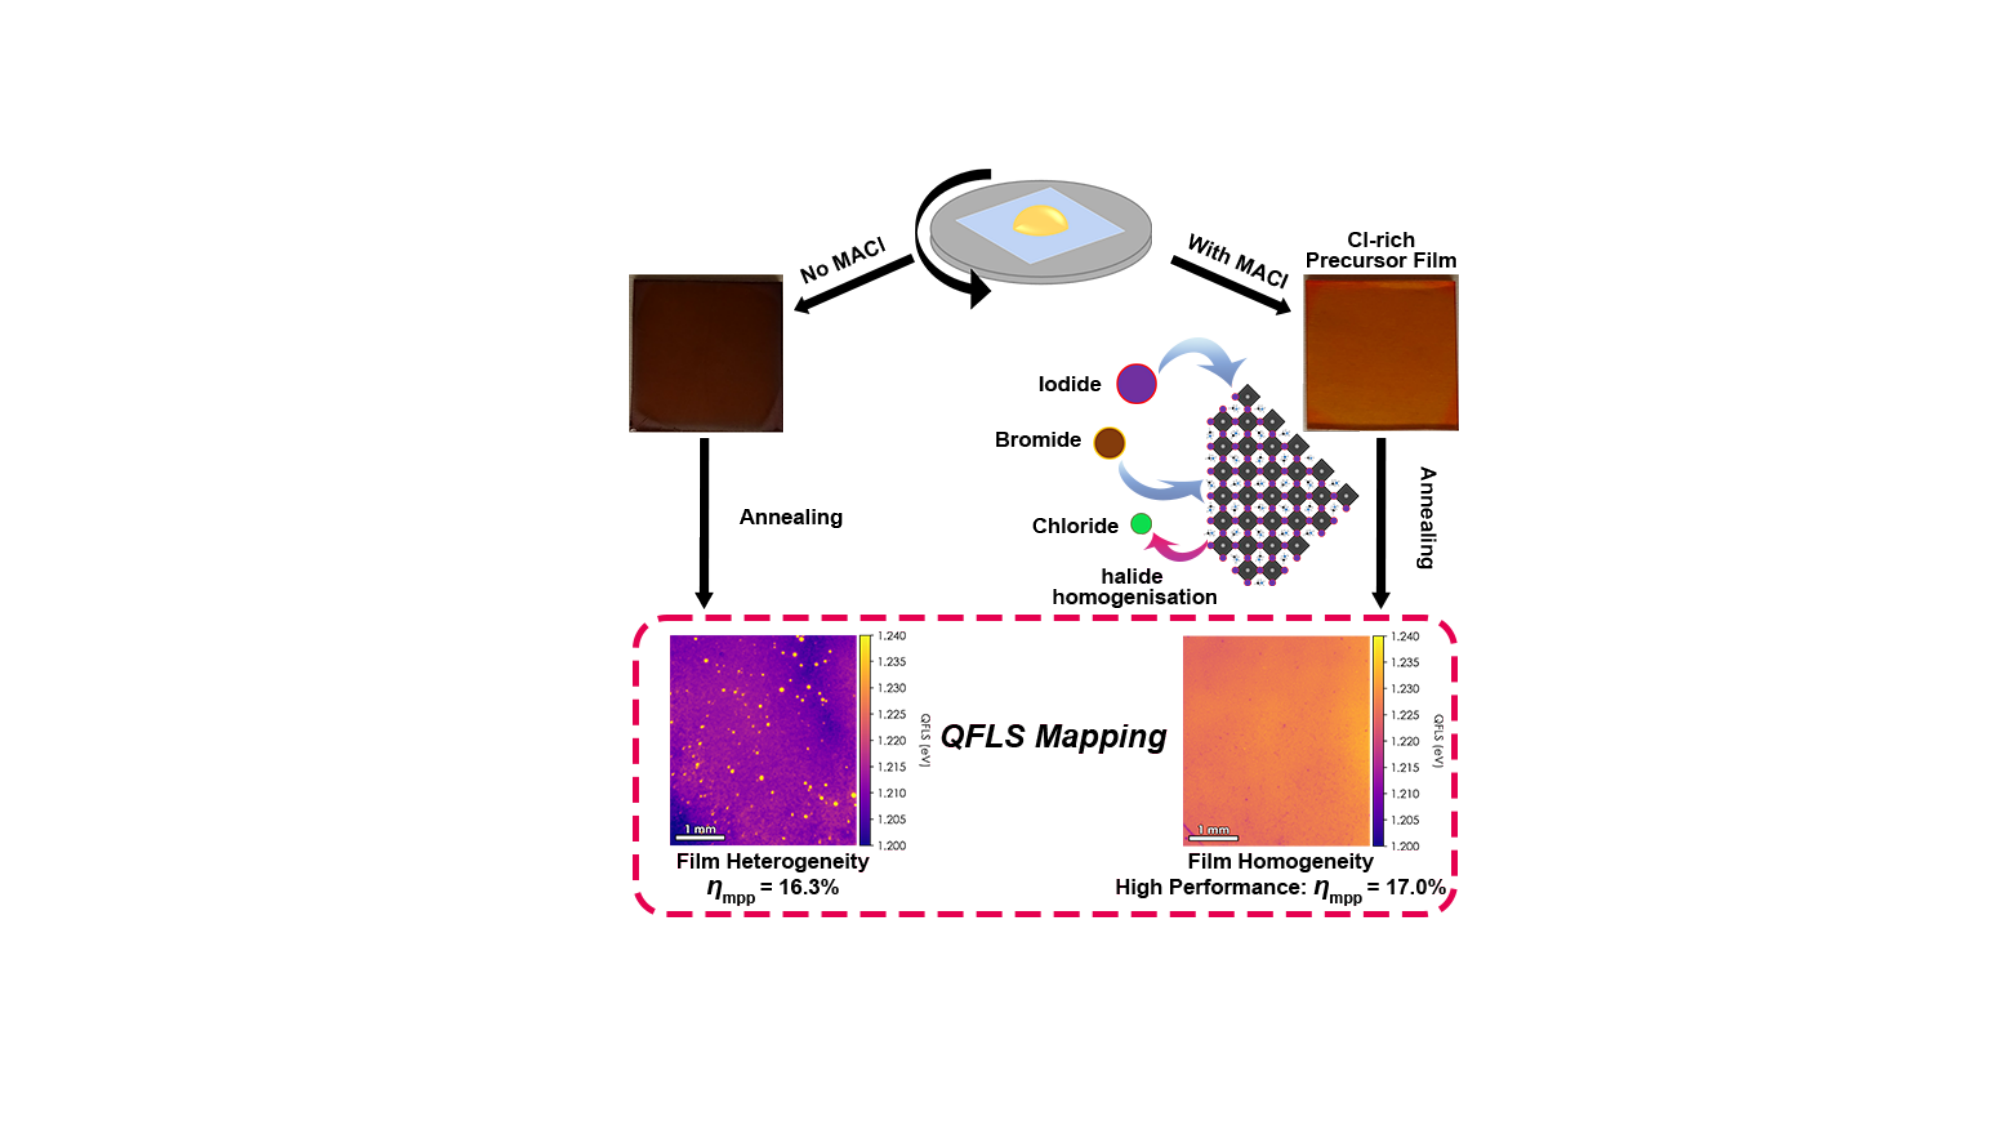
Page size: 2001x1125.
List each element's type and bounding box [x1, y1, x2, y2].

picture [625, 157, 1463, 919]
